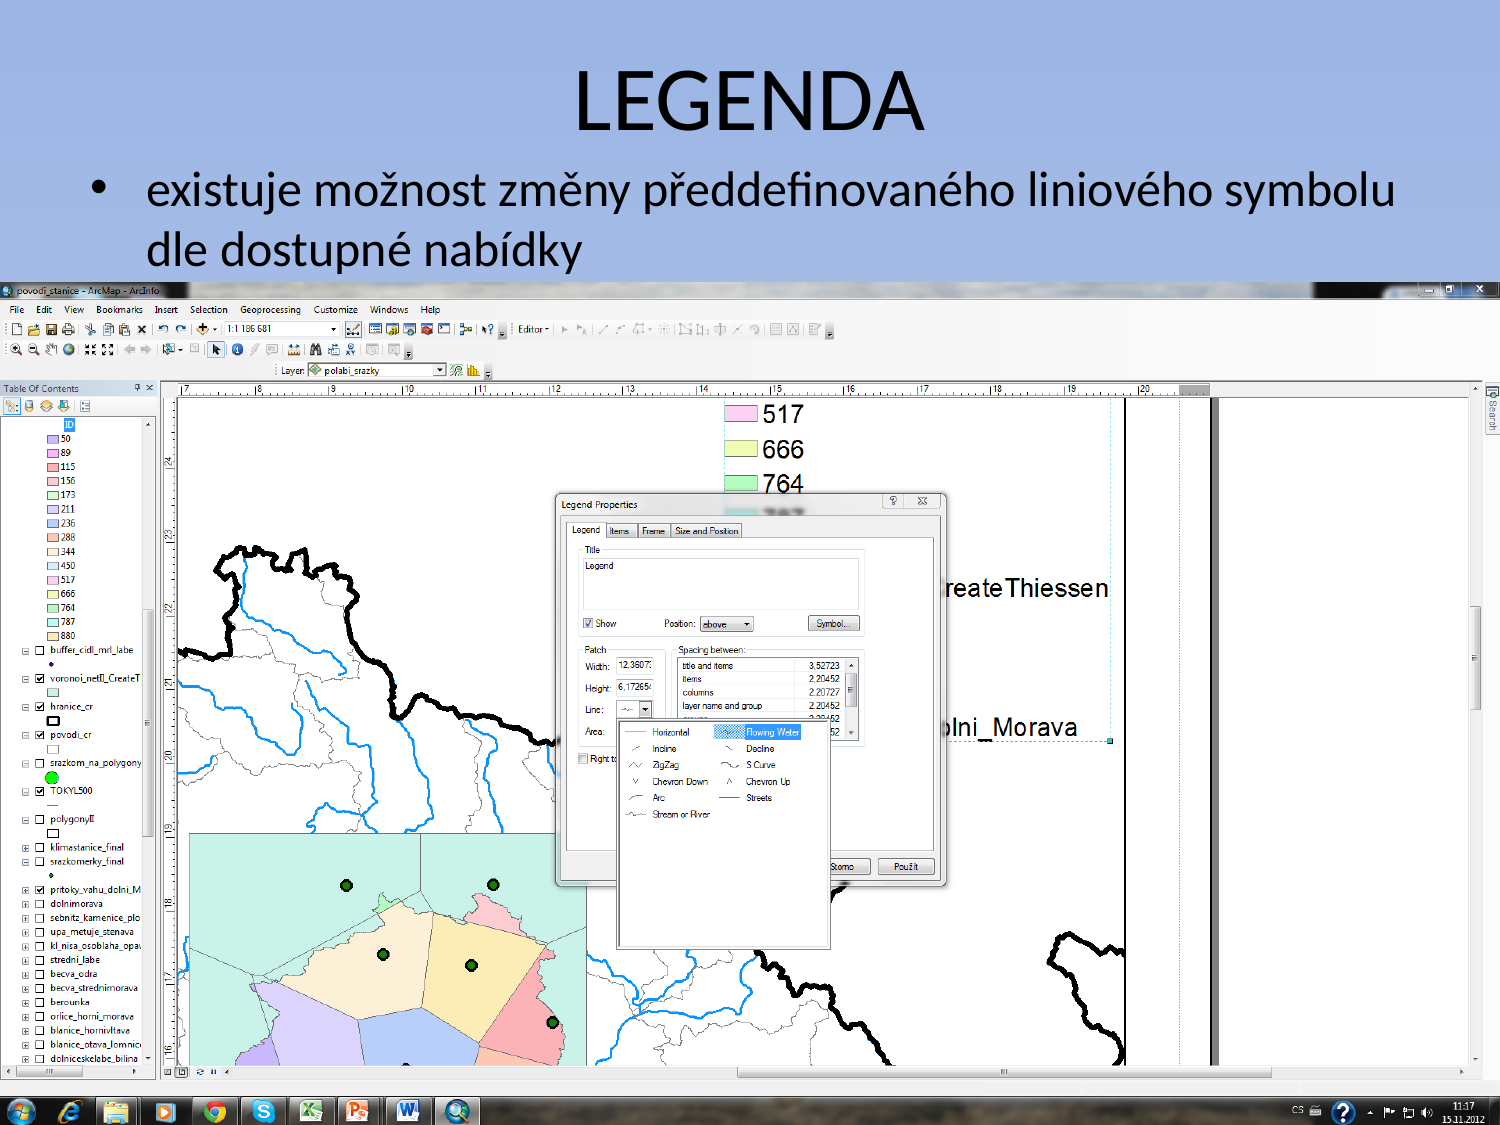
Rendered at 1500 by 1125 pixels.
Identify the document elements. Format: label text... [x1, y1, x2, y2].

picture [0, 282, 1500, 1125]
title LEGENDA [74, 0, 1425, 188]
list existuje možnost změny předdefinovaného liniového symbolu dle dostupné nabídky [74, 188, 1425, 280]
